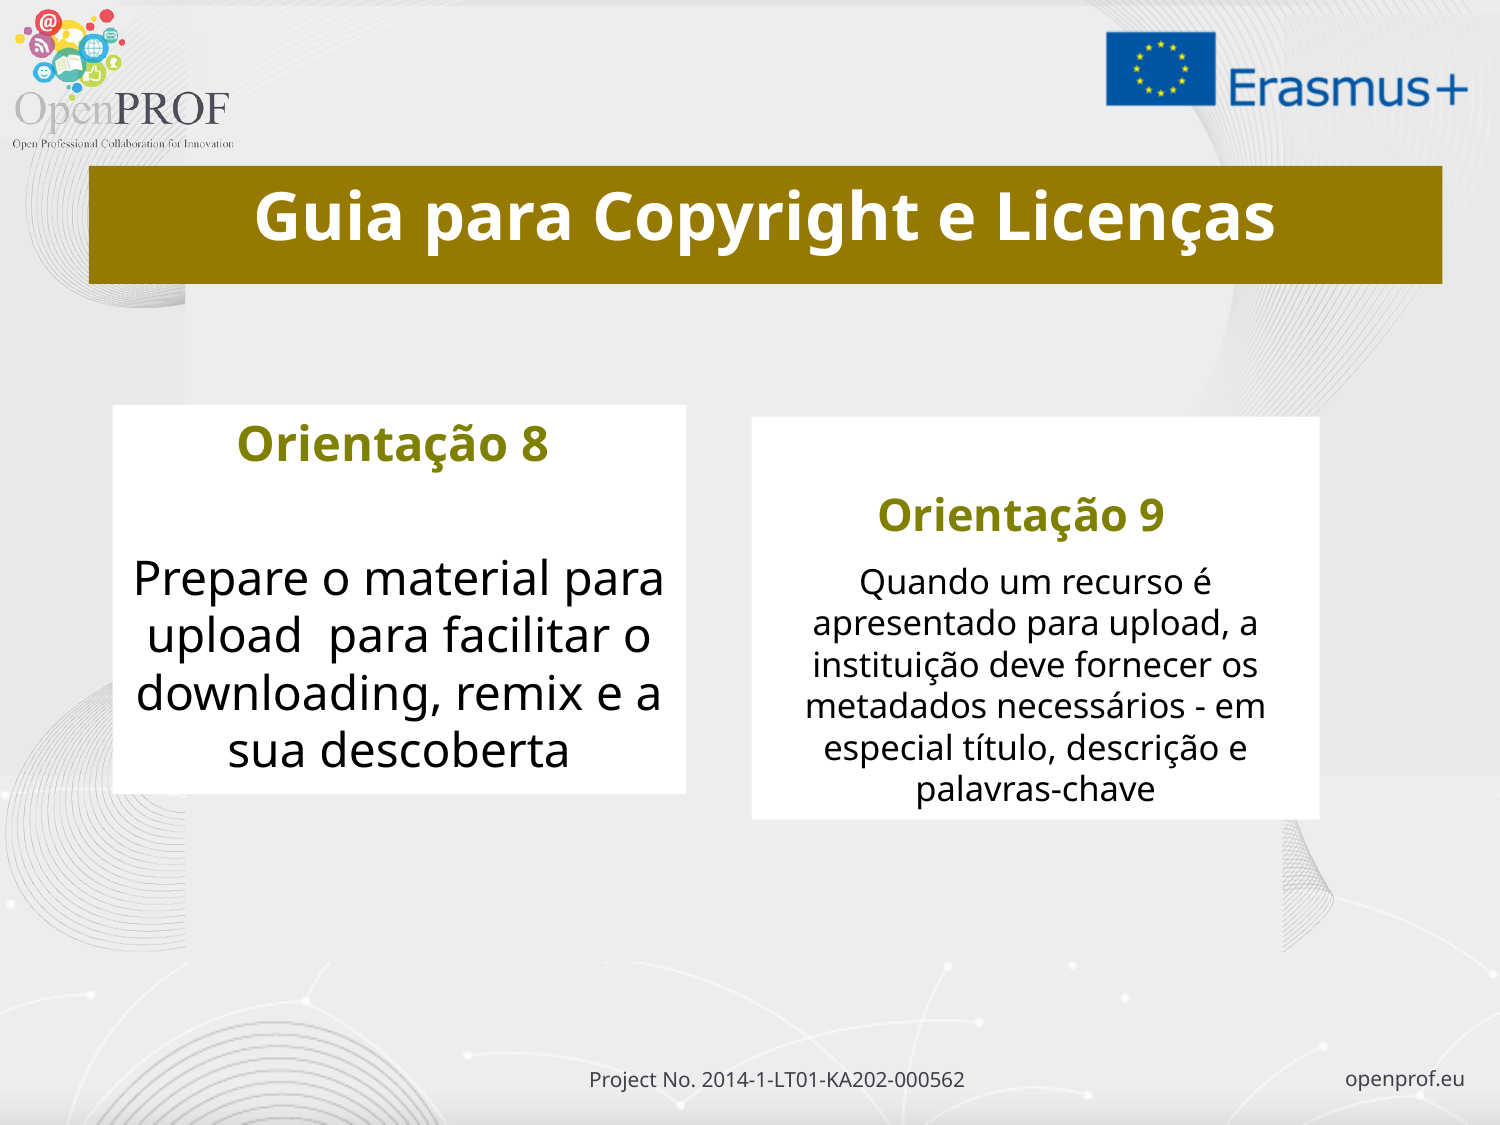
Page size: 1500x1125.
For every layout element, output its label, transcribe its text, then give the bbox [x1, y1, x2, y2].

text_box Orientação 9 Quando um recurso é apresentado para upload, a instituição deve fornecer os metadados necessários - em especial título, descrição e palavras-chave [751, 416, 1320, 820]
picture [0, 0, 1500, 1125]
text_box Guia para Copyright e Licenças [88, 165, 1443, 284]
text_box Orientação 8 Prepare o material para upload para facilitar o downloading, remix e a sua descoberta [112, 404, 687, 794]
